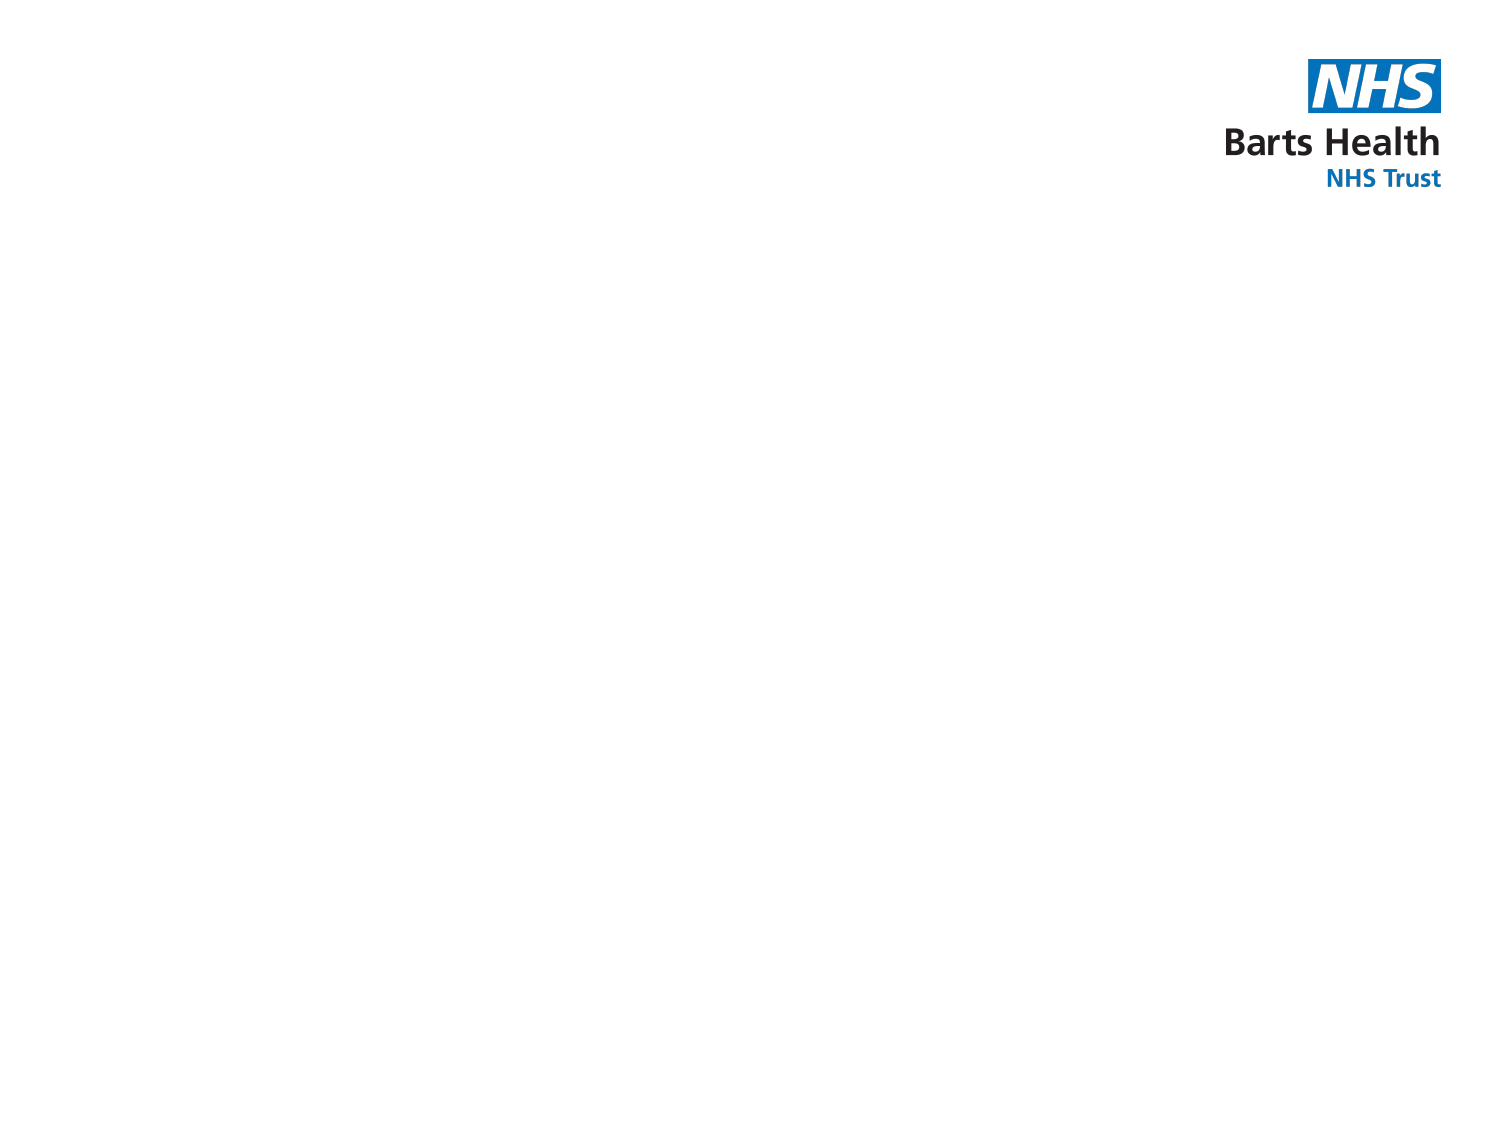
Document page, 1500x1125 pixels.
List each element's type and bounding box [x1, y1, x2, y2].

picture [1226, 59, 1441, 187]
